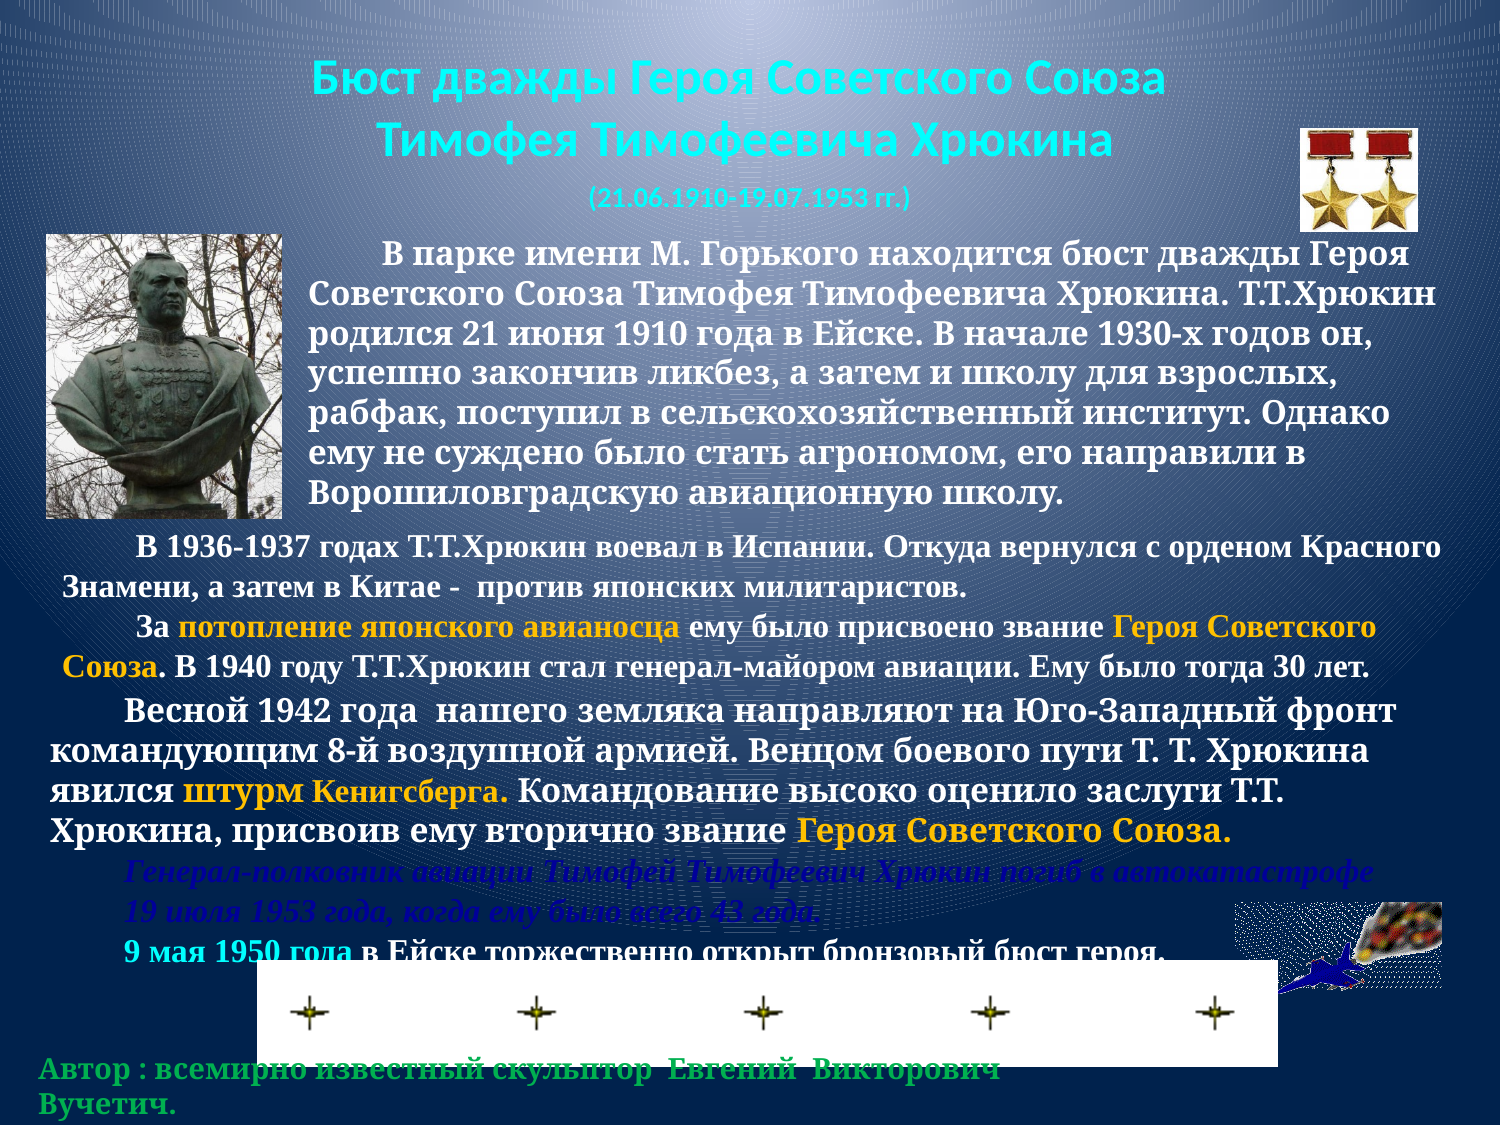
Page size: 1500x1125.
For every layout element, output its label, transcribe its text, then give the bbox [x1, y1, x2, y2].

picture [257, 902, 1442, 1067]
text_box Весной 1942 года нашего земляка направляют на Юго-Западный фронт командующим 8-й воздушной армией. Венцом боевого пути Т. Т. Хрюкина явился штурм Кенигсберга. Командование высоко оценило заслуги Т.Т. Хрюкина, присвоив ему вторично звание Героя Советского Союза. Генерал-полковник авиации Тимофей Тимофеевич Хрюкин погиб в автокатастрофе 19 июля 1953 года, когда ему было всего 43 года. 9 мая 1950 года в Ейске торжественно открыт бронзовый бюст героя. [35, 681, 1465, 1052]
picture [1300, 128, 1419, 233]
text_box В 1936-1937 годах Т.Т.Хрюкин воевал в Испании. Откуда вернулся с орденом Красного Знамени, а затем в Китае - против японских милитаристов. За потопление японского авианосца ему было присвоено звание Героя Советского Союза. В 1940 году Т.Т.Хрюкин стал генерал-майором авиации. Ему было тогда 30 лет. [46, 516, 1500, 692]
text_box Автор : всемирно известный скульптор Евгений Викторович Вучетич. [23, 1042, 1149, 1125]
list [46, 234, 282, 519]
title Бюст дважды Героя Советского Союза Тимофея Тимофеевича Хрюкина (21.06.1910-19.07.1953 гг.) [70, 35, 1421, 223]
text_box В парке имени М. Горького находится бюст дважды Героя Советского Союза Тимофея Тимофеевича Хрюкина. Т.Т.Хрюкин родился 21 июня 1910 года в Ейске. В начале 1930-х годов он, успешно закончив ликбез, а затем и школу для взрослых, рабфак, поступил в сельскохозяйственный институт. Однако ему не суждено было стать агрономом, его направили в Ворошиловградскую авиационную школу. [292, 224, 1477, 516]
